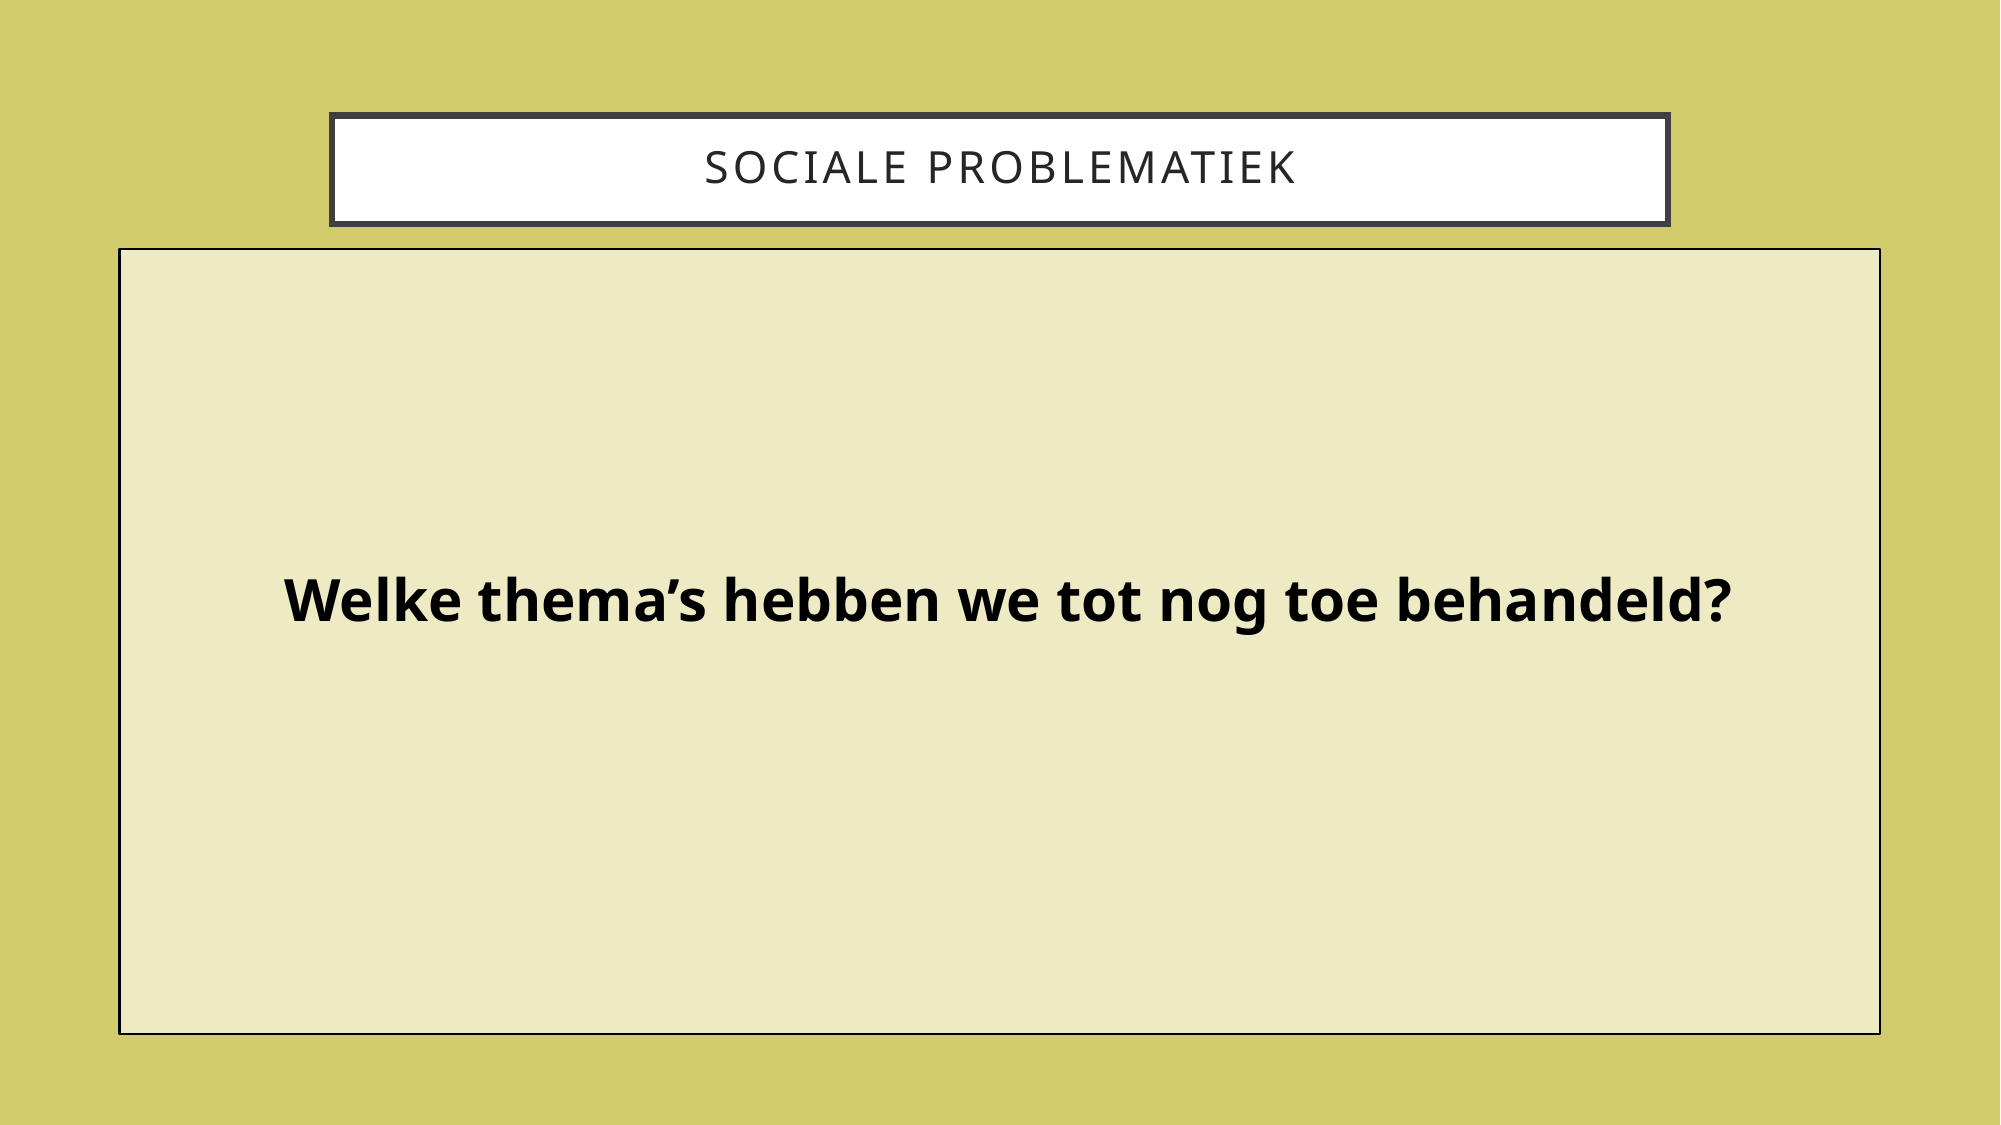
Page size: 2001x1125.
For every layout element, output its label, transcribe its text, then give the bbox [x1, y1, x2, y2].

text_box [118, 248, 1881, 1035]
title Sociale problematiek [329, 112, 1671, 227]
text_box Welke thema’s hebben we tot nog toe behandeld? [269, 555, 1850, 641]
